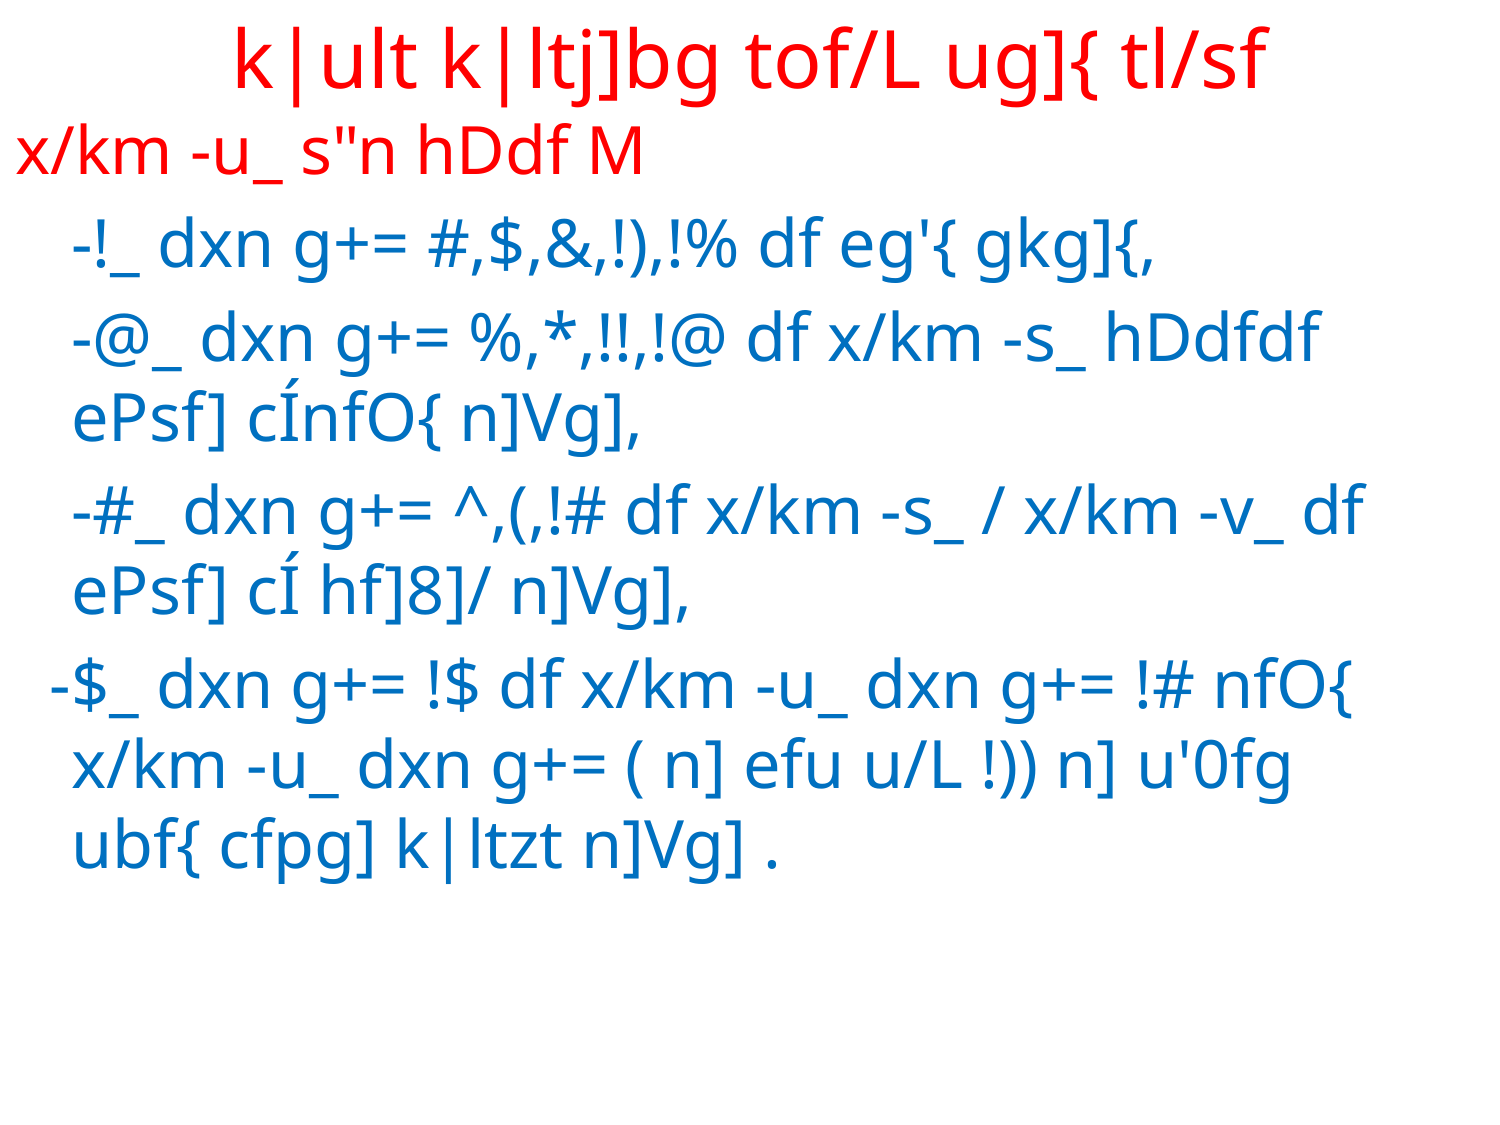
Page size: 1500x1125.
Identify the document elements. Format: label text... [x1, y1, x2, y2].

title k|ult k|ltj]bg tof/L ug]{ tl/sf [0, 0, 1500, 99]
list x/km -u_ s"n hDdf M -!_ dxn g+= #,$,&,!),!% df eg'{ gkg]{, -@_ dxn g+= %,*,!!,!@ df x/km -s_ hDdfdf ePsf] cÍnfO{ n]Vg], -#_ dxn g+= ^,(,!# df x/km -s_ / x/km -v_ df ePsf] cÍ hf]8]/ n]Vg], -$_ dxn g+= !$ df x/km -u_ dxn g+= !# nfO{ x/km -u_ dxn g+= ( n] efu u/L !)) n] u'0fg ubf{ cfpg] k|ltzt n]Vg] . [0, 99, 1500, 1125]
